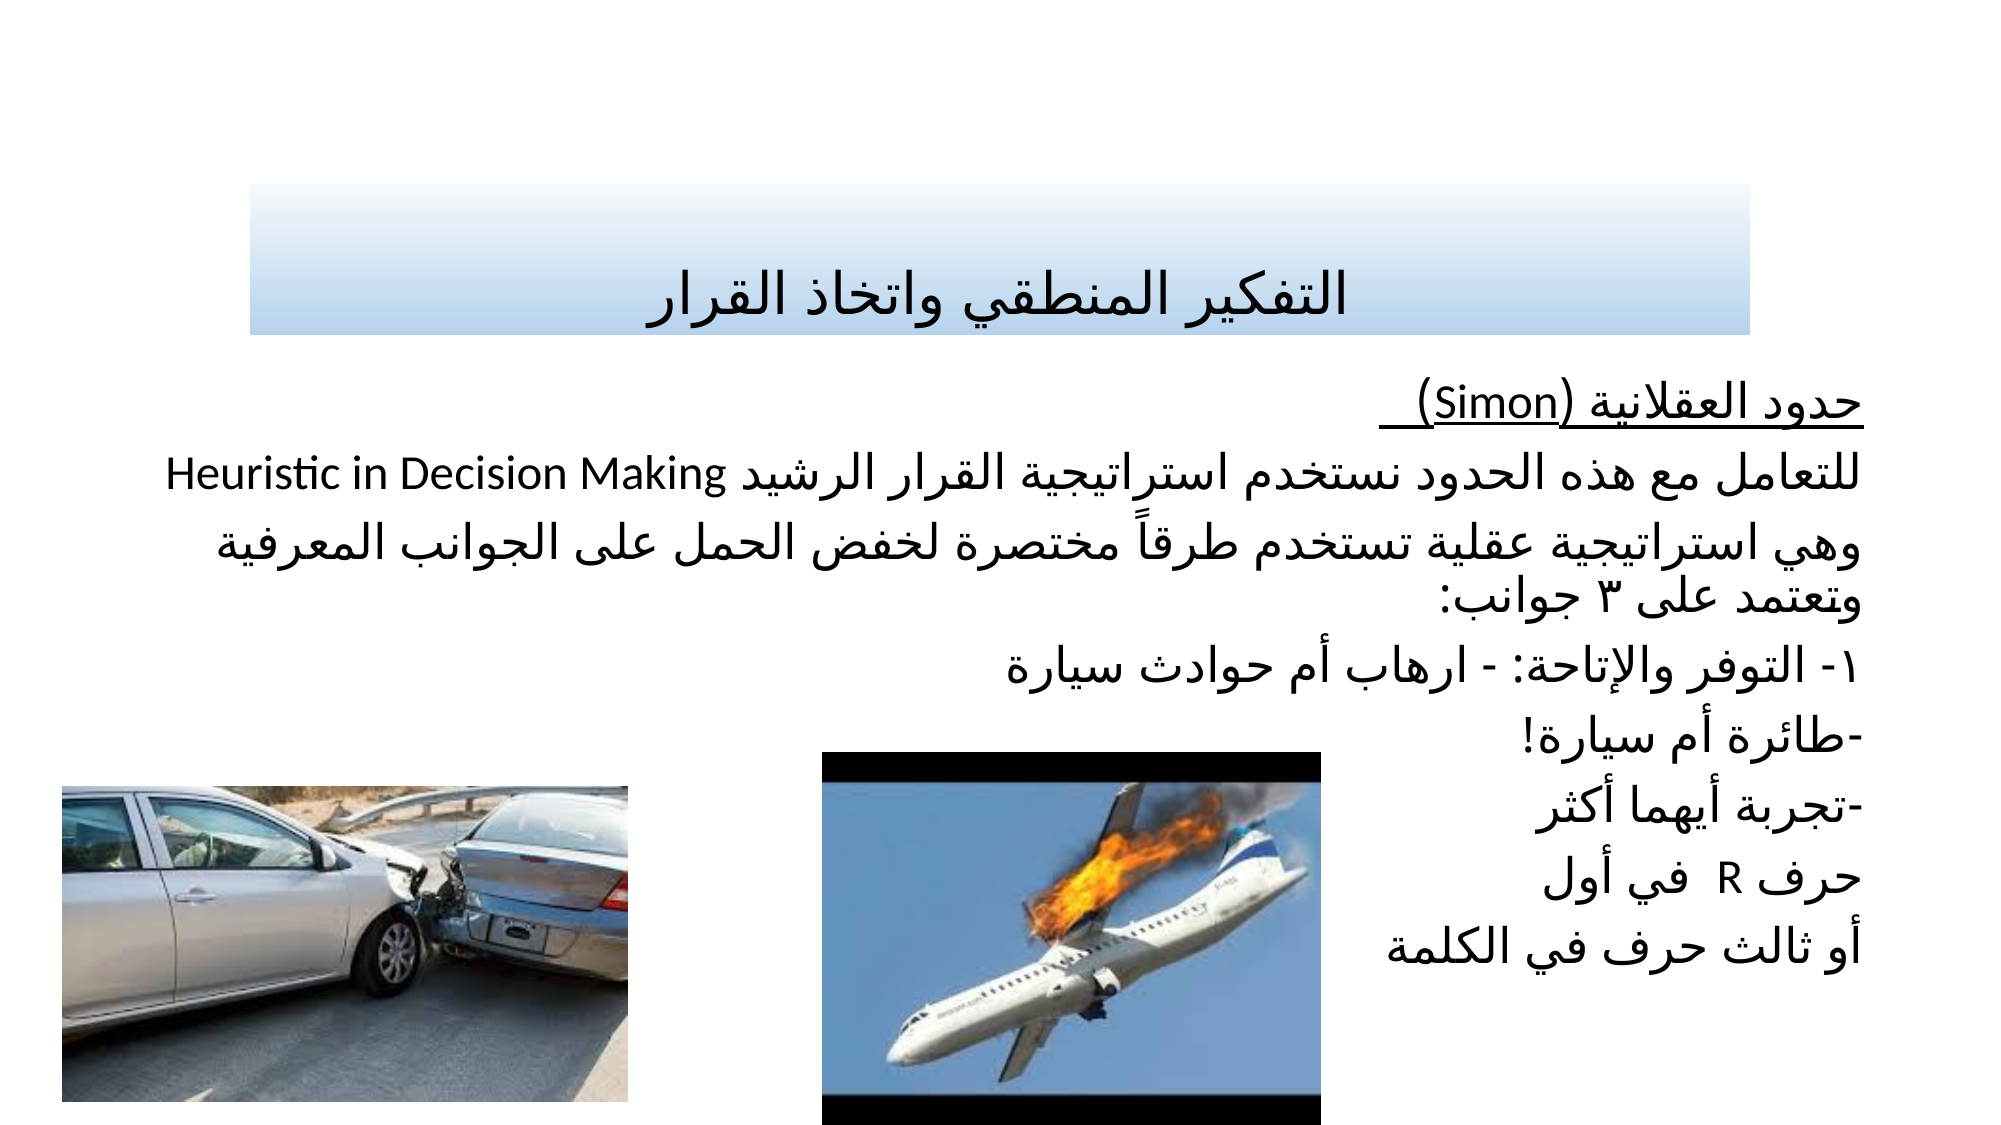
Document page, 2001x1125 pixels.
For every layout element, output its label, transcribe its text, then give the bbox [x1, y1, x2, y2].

picture [62, 786, 628, 1103]
picture [822, 752, 1321, 1125]
title التفكير المنطقي واتخاذ القرار [249, 184, 1750, 335]
subtitle حدود العقلانية (Simon) للتعامل مع هذه الحدود نستخدم استراتيجية القرار الرشيد Heuristic in Decision Making وهي استراتيجية عقلية تستخدم طرقاً مختصرة لخفض الحمل على الجوانب المعرفية وتعتمد على ٣ جوانب: ١- التوفر والإتاحة: - ارهاب أم حوادث سيارة -طائرة أم سيارة! -تجربة أيهما أكثر حرف R في أول أو ثالث حرف في الكلمة [121, 369, 1879, 1023]
